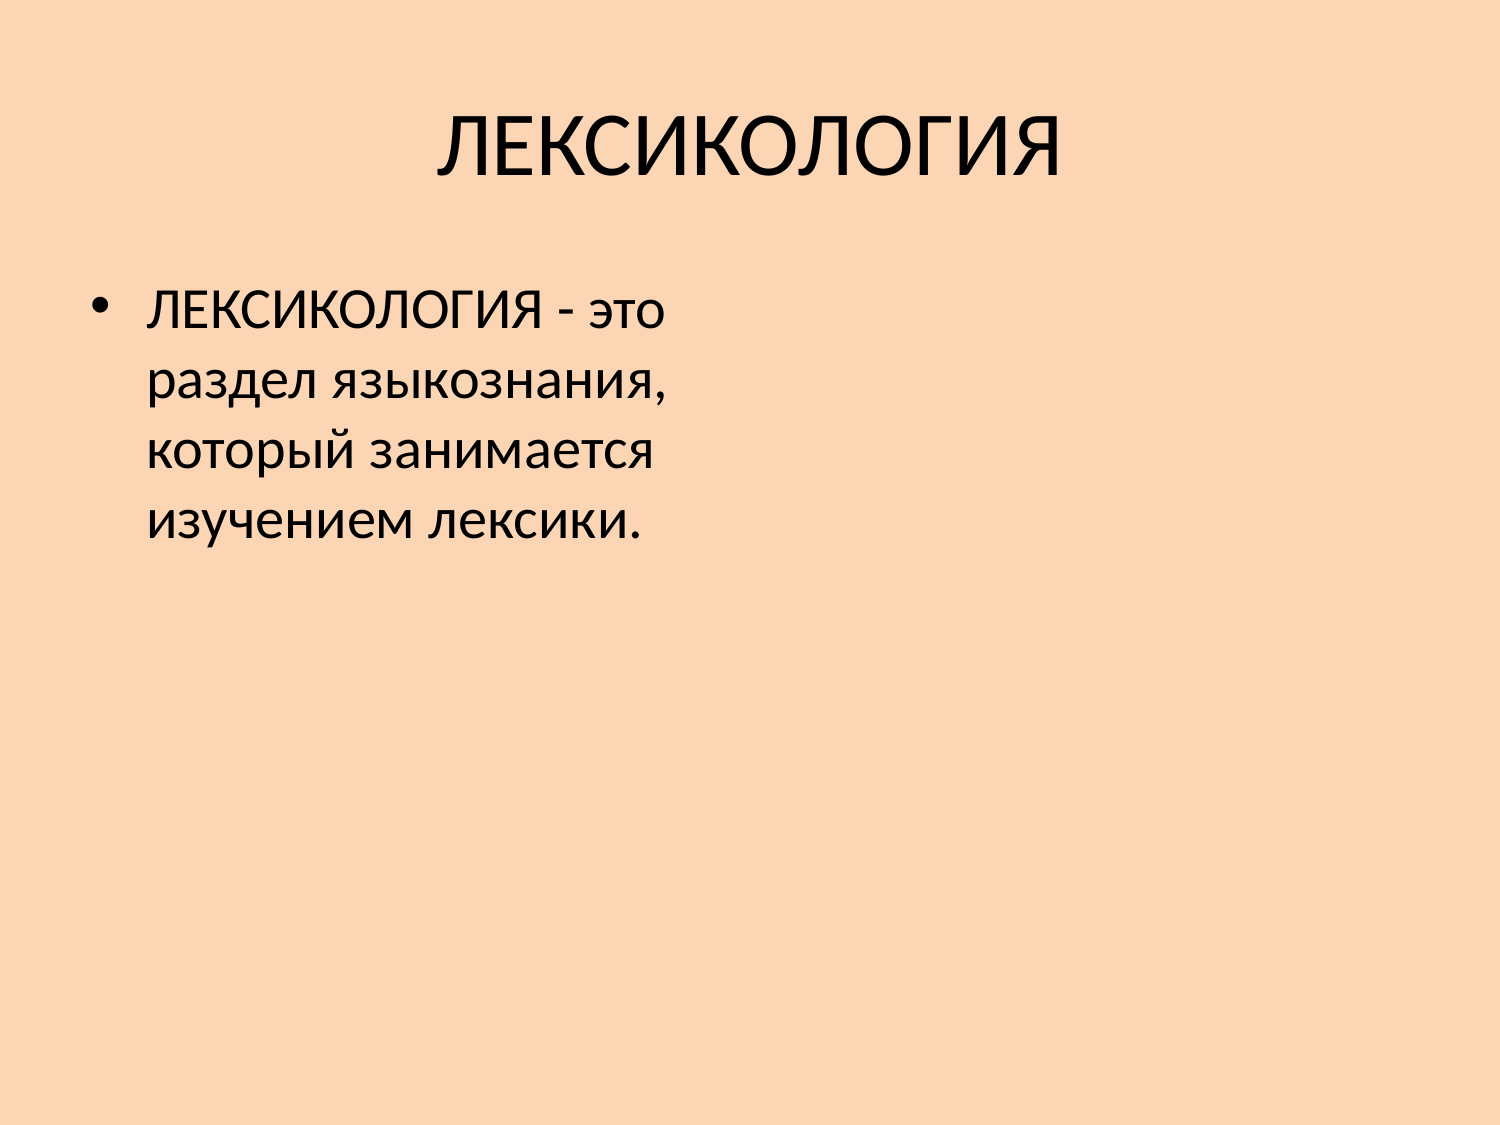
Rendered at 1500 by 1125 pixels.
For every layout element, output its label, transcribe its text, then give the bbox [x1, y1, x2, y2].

title ЛЕКСИКОЛОГИЯ [75, 45, 1425, 233]
list ЛЕКСИКОЛОГИЯ - это раздел языкознания, который занимается изучением лексики. [75, 262, 738, 1005]
